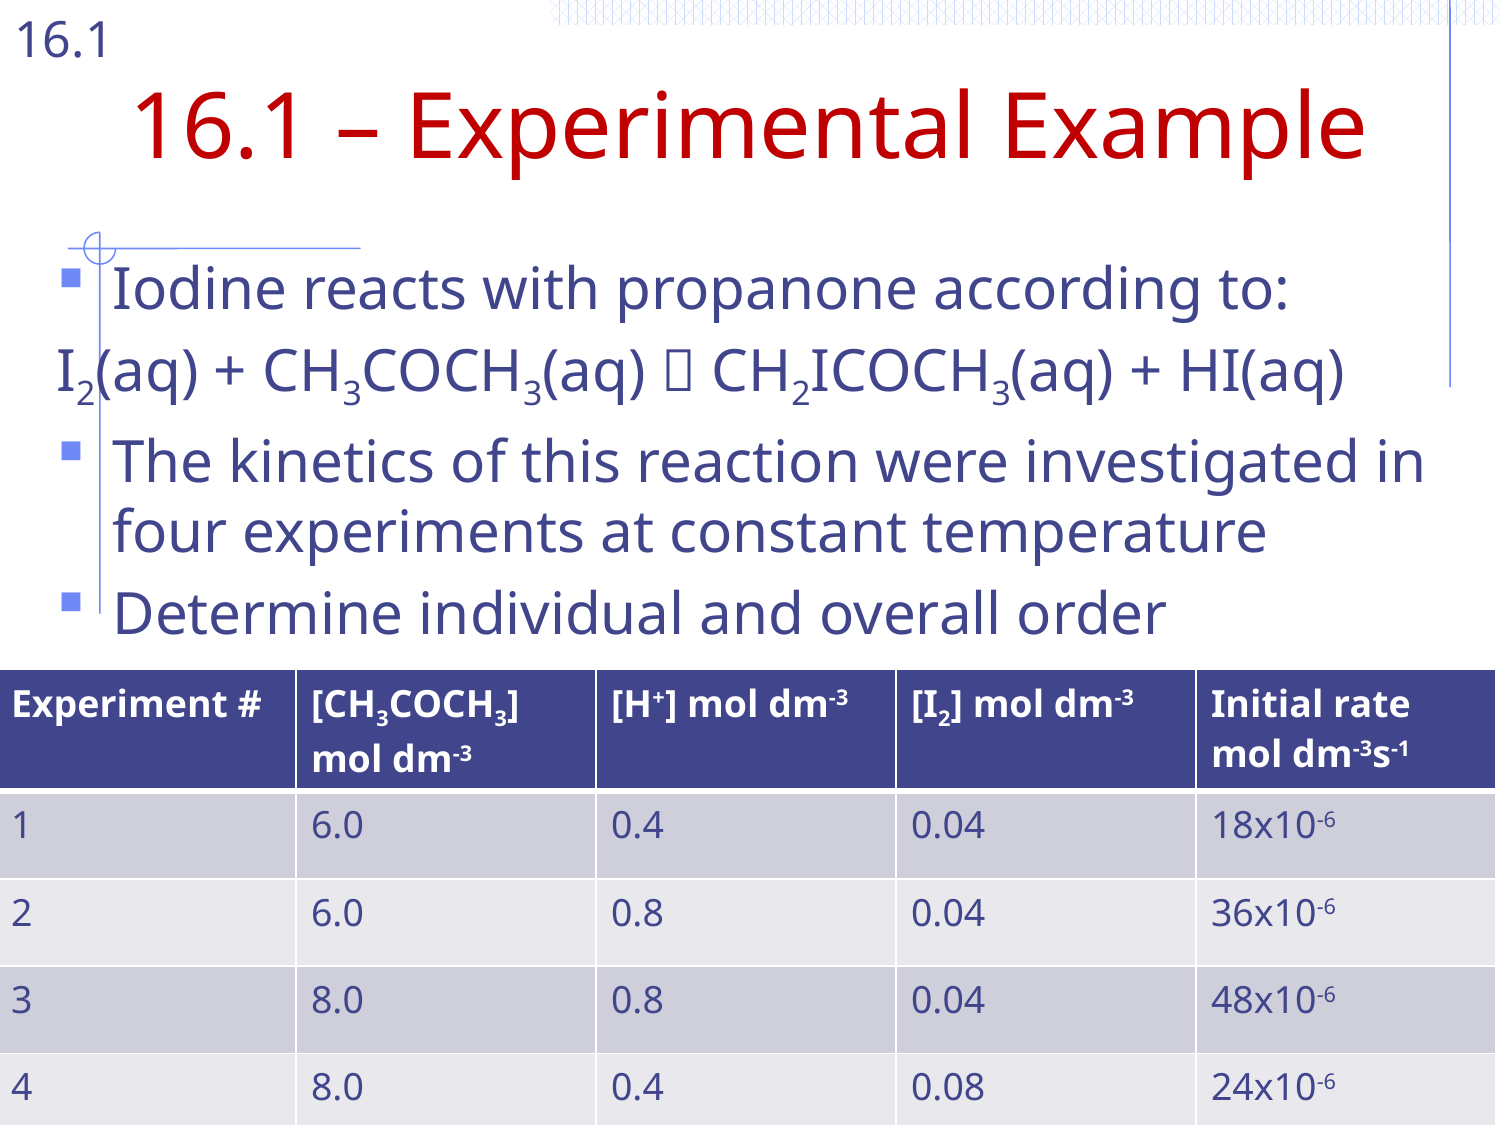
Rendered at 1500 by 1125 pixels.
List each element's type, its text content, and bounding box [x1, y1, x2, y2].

table_cell 6.0 [297, 794, 595, 878]
table_cell 48x10-6 [1197, 967, 1495, 1053]
table_cell 1 [0, 794, 295, 878]
table_header Experiment # [0, 670, 295, 788]
table_cell 3 [0, 967, 295, 1053]
table_cell 0.04 [897, 880, 1195, 965]
list Iodine reacts with propanone according to: I2(aq) + CH3COCH3(aq)  CH2ICOCH3(aq) + HI(aq) The kinetics of this reaction were investigated in four experiments at constant temperature Determine individual and overall order [41, 243, 1471, 669]
table_cell 8.0 [297, 967, 595, 1053]
table_cell 0.8 [597, 967, 895, 1053]
title 16.1 – Experimental Example [17, 49, 1483, 185]
table_cell 0.08 [897, 1054, 1195, 1125]
table_cell 18x10-6 [1197, 794, 1495, 878]
table_header [H+] mol dm-3 [597, 670, 895, 788]
table_cell 36x10-6 [1197, 880, 1495, 965]
table_cell 8.0 [297, 1054, 595, 1125]
table_cell 24x10-6 [1197, 1054, 1495, 1125]
table_header [I2] mol dm-3 [897, 670, 1195, 788]
table_cell 0.04 [897, 967, 1195, 1053]
table_cell 0.8 [597, 880, 895, 965]
table_cell 4 [0, 1054, 295, 1125]
table_cell 0.4 [597, 794, 895, 878]
table_cell 0.4 [597, 1054, 895, 1125]
table_cell 6.0 [297, 880, 595, 965]
table_header Initial rate mol dm-3s-1 [1197, 670, 1495, 788]
table_cell 0.04 [897, 794, 1195, 878]
table_header [CH3COCH3] mol dm-3 [297, 670, 595, 788]
table_cell 2 [0, 880, 295, 965]
